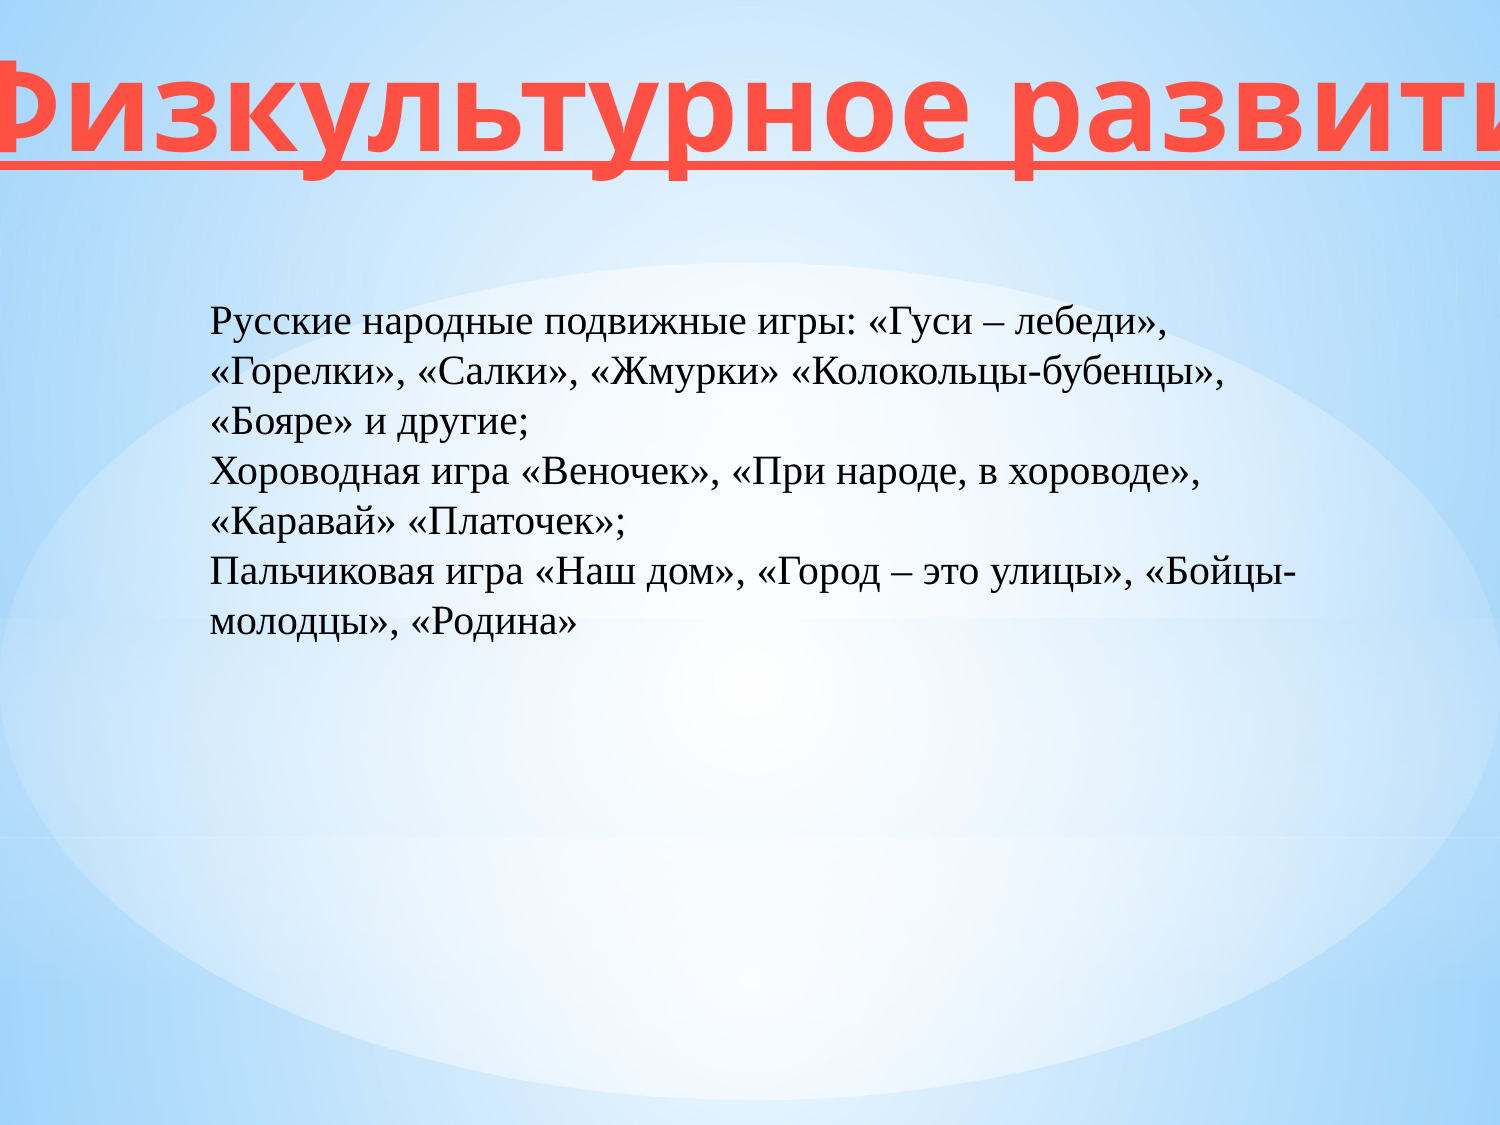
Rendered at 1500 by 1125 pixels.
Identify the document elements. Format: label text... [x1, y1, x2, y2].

text_box Физкультурное развитие [0, 19, 1500, 185]
text_box Русские народные подвижные игры: «Гуси – лебеди», «Горелки», «Салки», «Жмурки» «Колокольцы-бубенцы», «Бояре» и другие; Хороводная игра «Веночек», «При народе, в хороводе», «Каравай» «Платочек»; Пальчиковая игра «Наш дом», «Город – это улицы», «Бойцы-молодцы», «Родина» [194, 285, 1343, 651]
